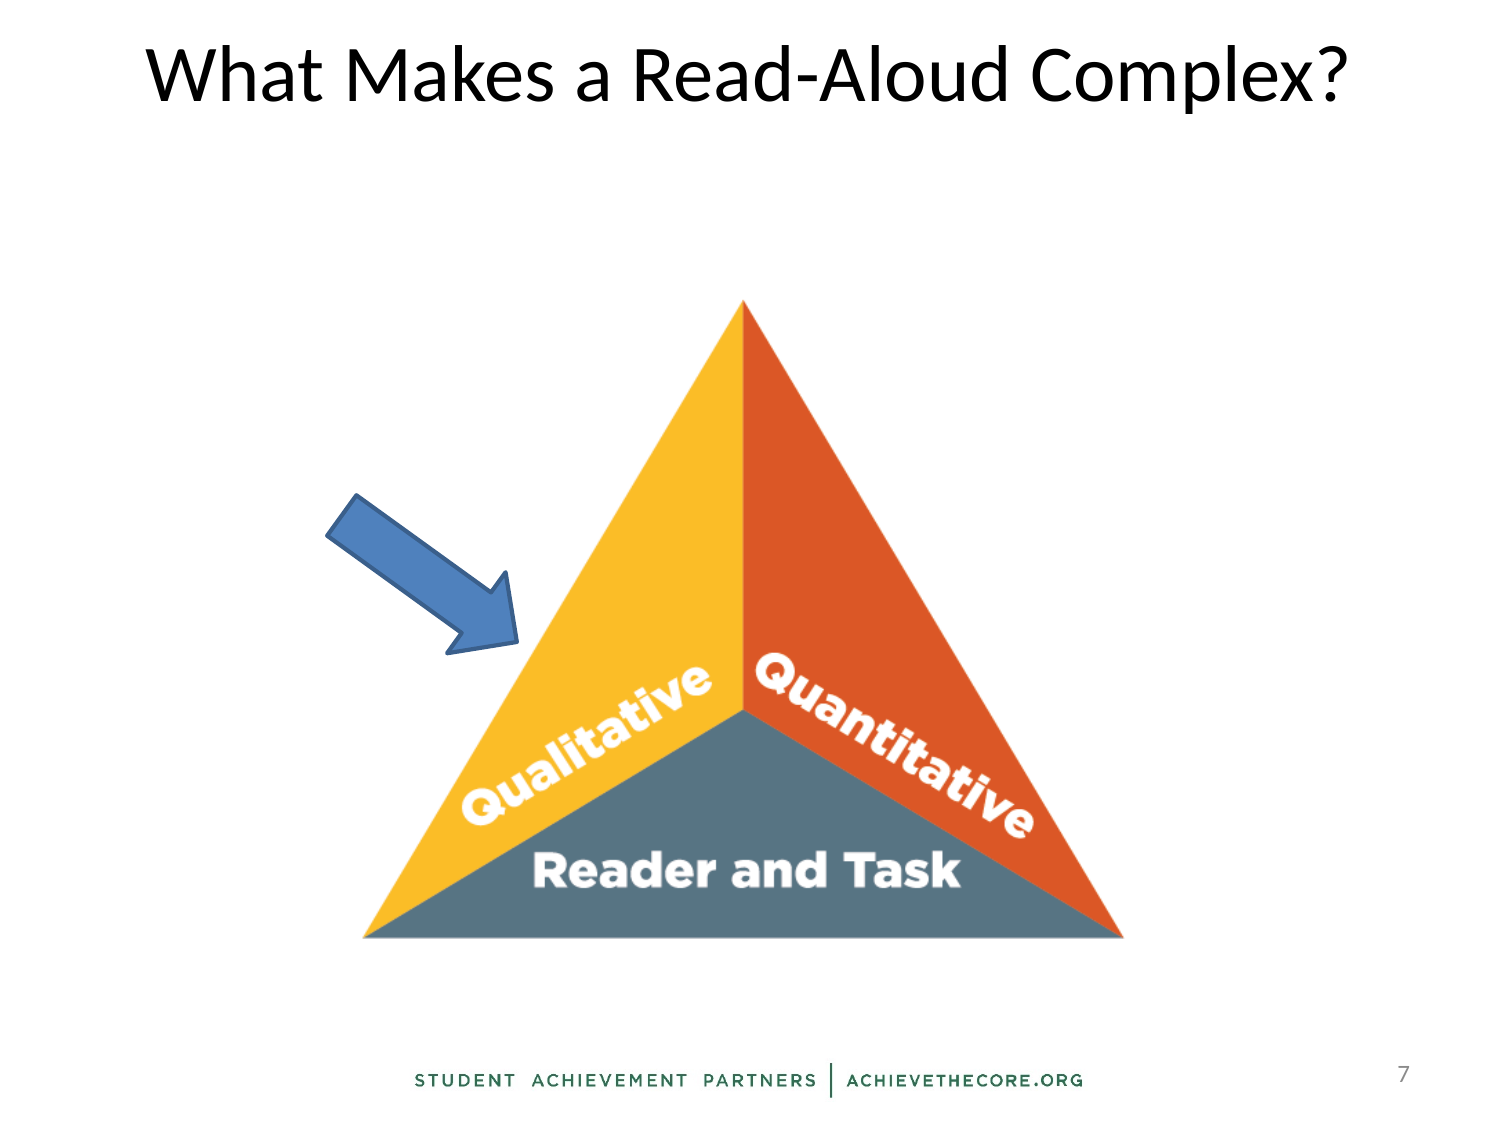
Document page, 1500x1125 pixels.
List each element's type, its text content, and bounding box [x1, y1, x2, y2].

picture [349, 287, 1167, 963]
text_box [325, 508, 344, 551]
picture [399, 1057, 1101, 1102]
slide_number 7 [1074, 1042, 1425, 1103]
title What Makes a Read-Aloud Complex? [75, 0, 1425, 163]
